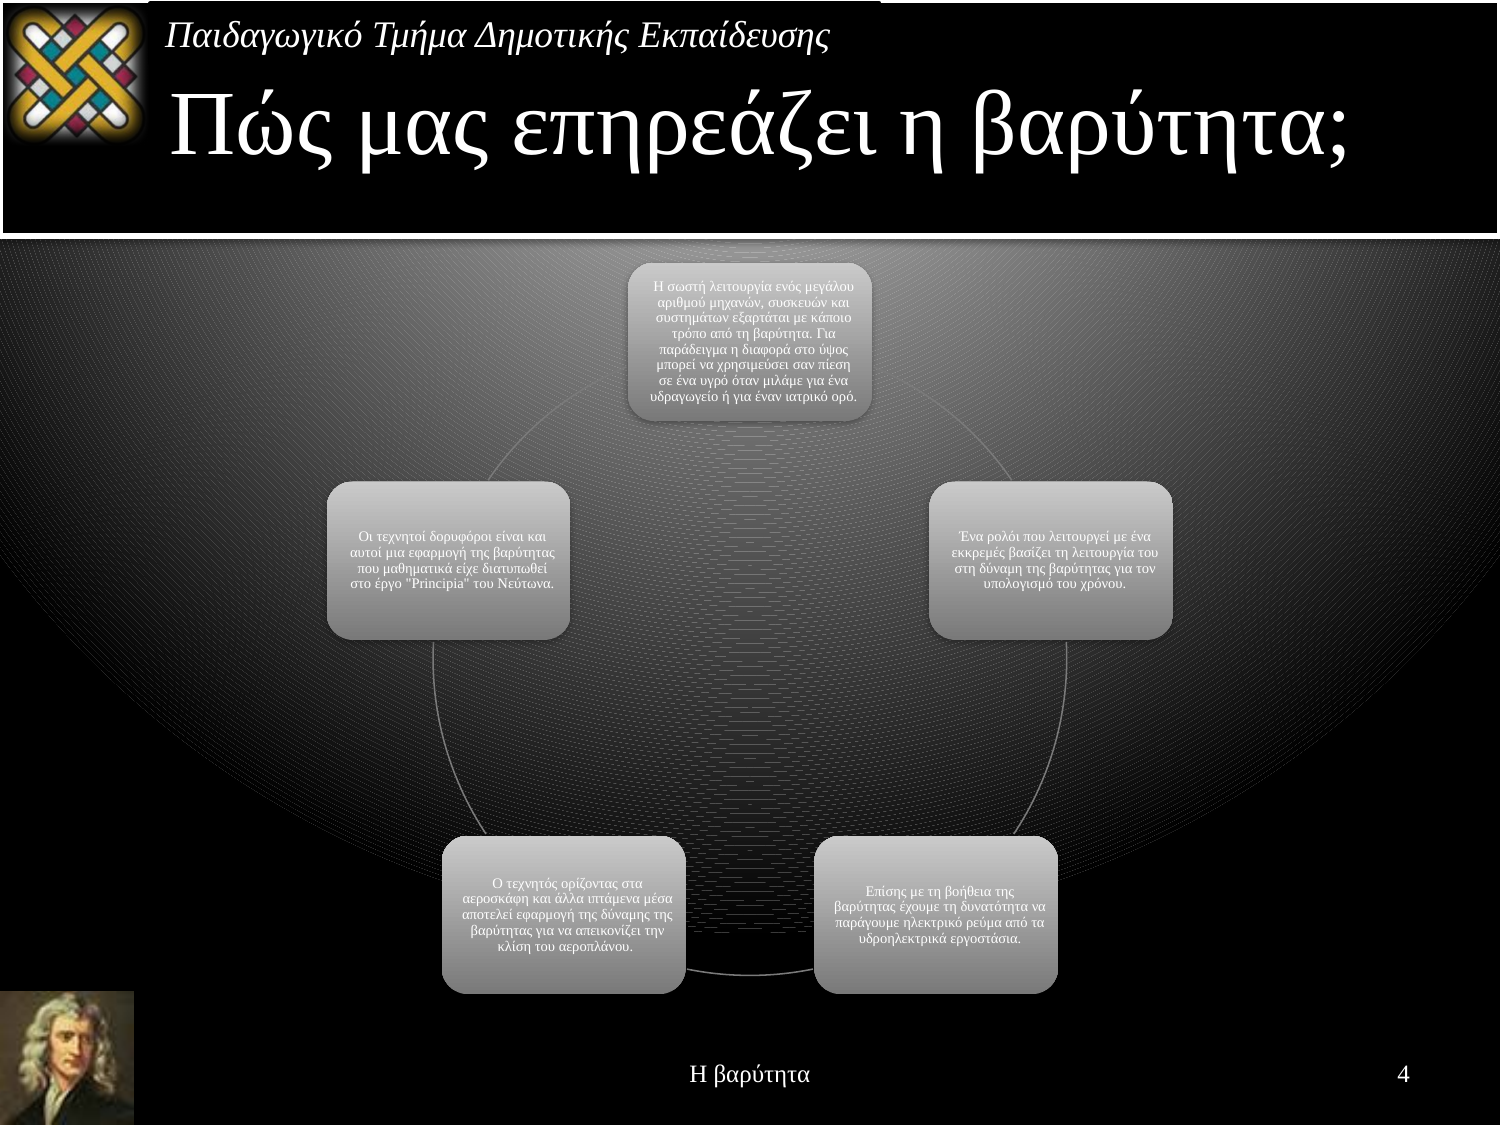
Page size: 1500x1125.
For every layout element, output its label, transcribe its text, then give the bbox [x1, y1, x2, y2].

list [74, 262, 1426, 1006]
slide_number 4 [1074, 1042, 1425, 1103]
picture [0, 991, 134, 1125]
text_box Παιδαγωγικό Τμήμα Δημοτικής Εκπαίδευσης [153, 1, 881, 65]
picture [0, 0, 151, 148]
footer Η βαρύτητα [512, 1042, 988, 1103]
title Πώς μας επηρεάζει η βαρύτητα; [0, 0, 1500, 239]
